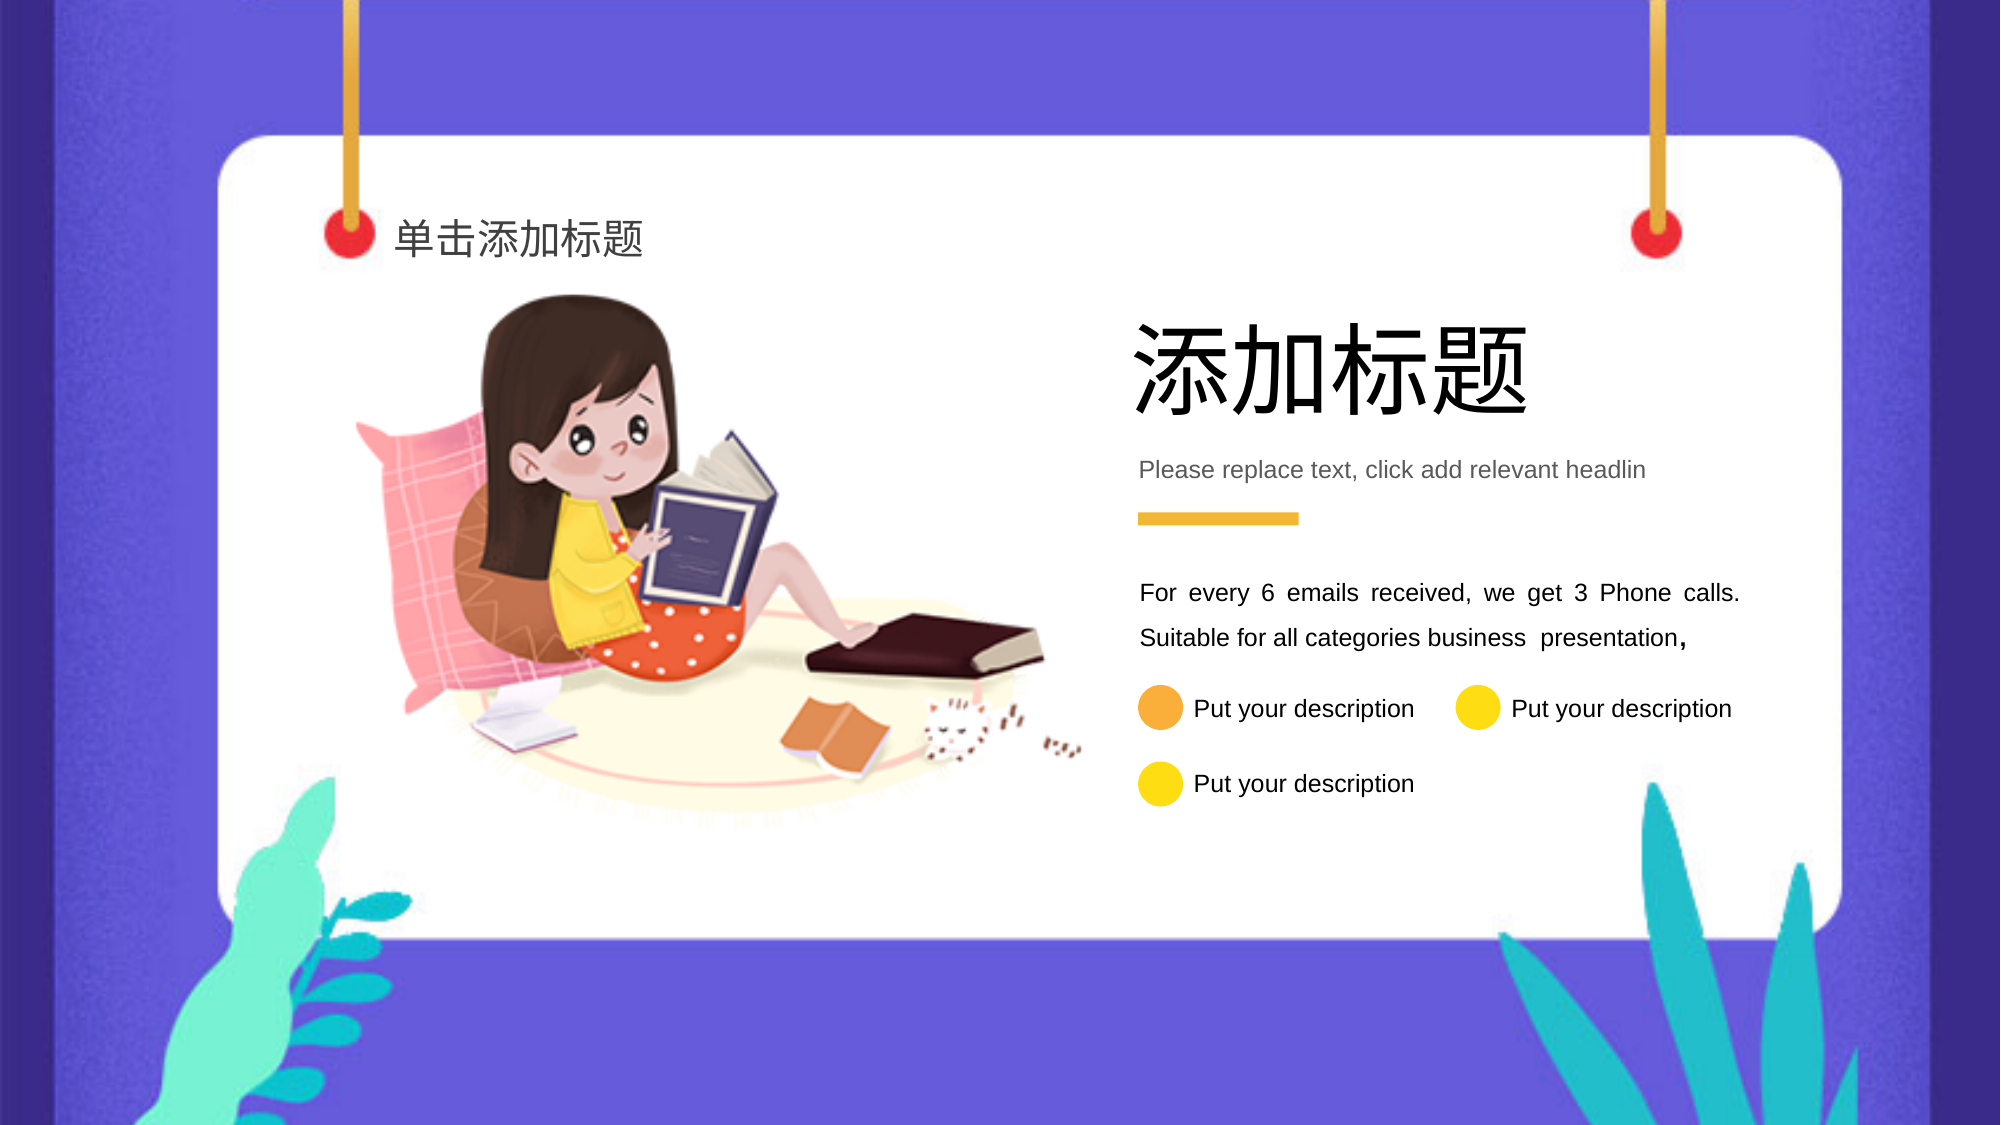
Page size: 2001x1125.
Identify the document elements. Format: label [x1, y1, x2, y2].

picture [0, 0, 2000, 1125]
text_box [1115, 300, 1694, 493]
